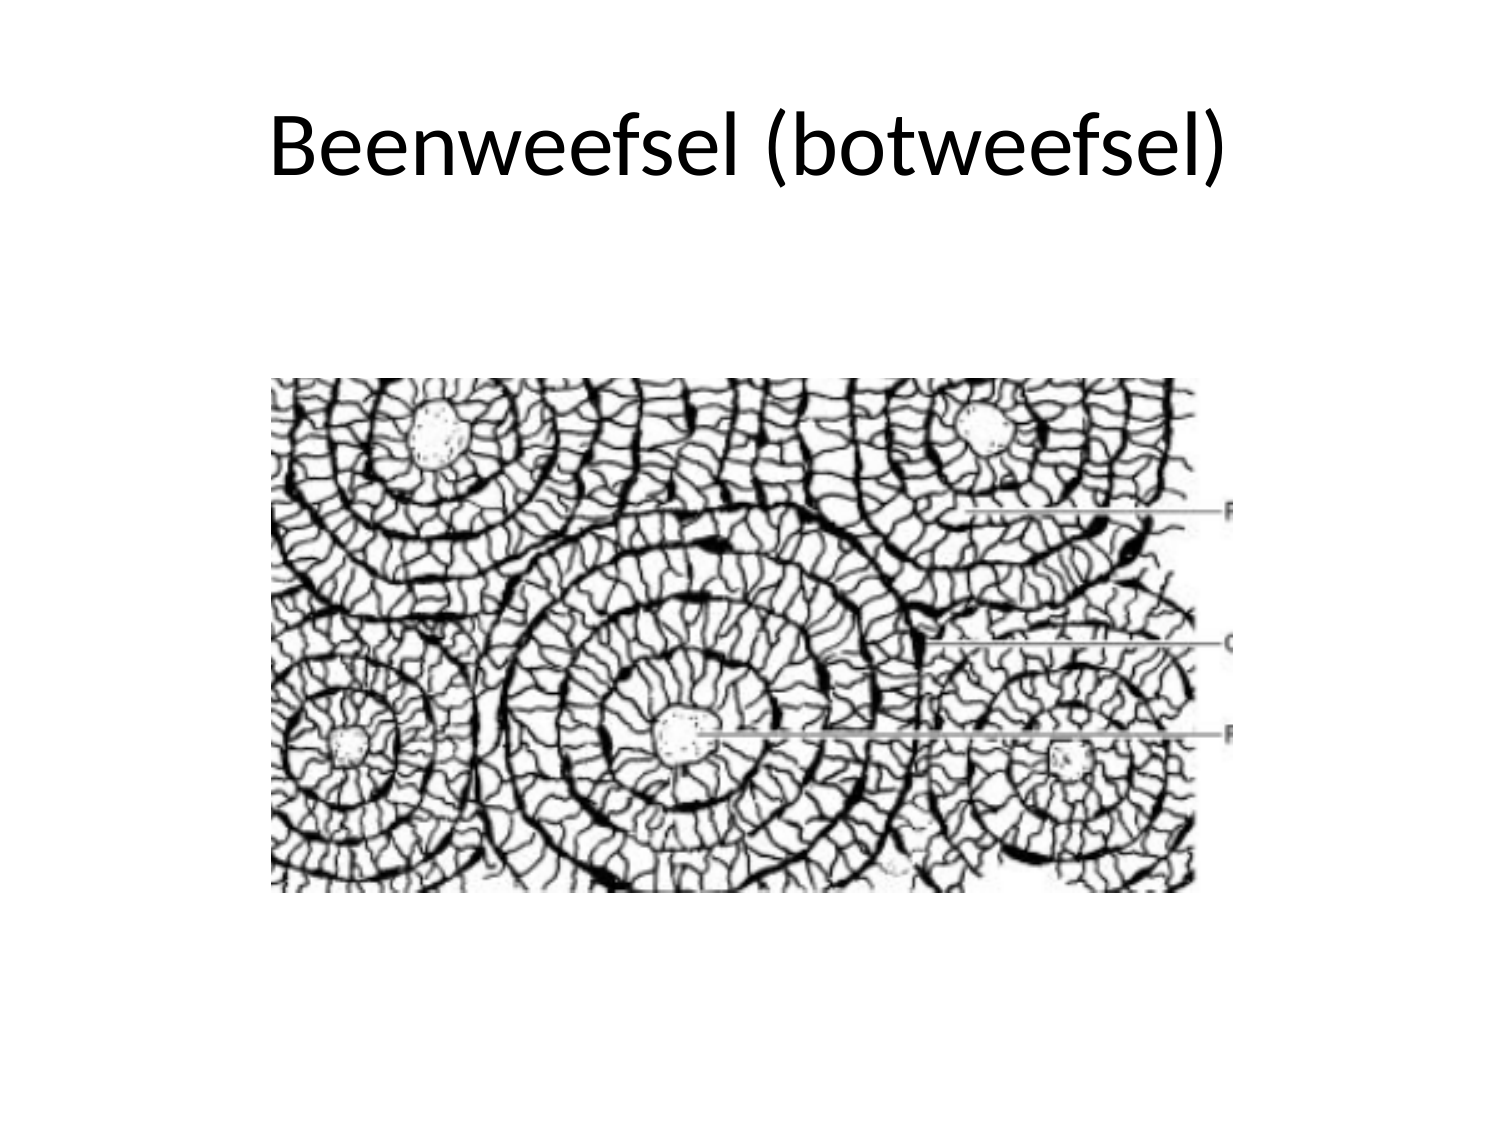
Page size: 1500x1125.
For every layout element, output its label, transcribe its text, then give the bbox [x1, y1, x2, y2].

title Beenweefsel (botweefsel) [75, 45, 1425, 233]
picture [270, 377, 1234, 893]
